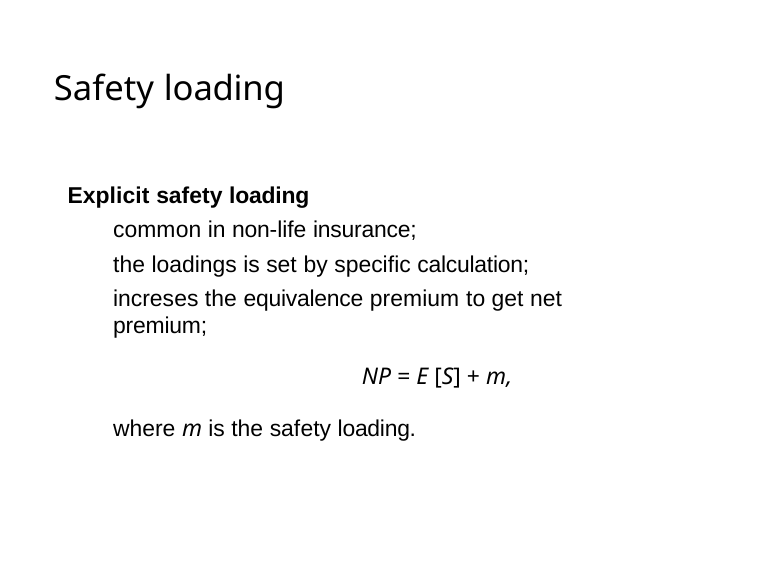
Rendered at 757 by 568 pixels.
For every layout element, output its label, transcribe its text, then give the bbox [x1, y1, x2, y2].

text_box Explicit safety loading common in non-life insurance; the loadings is set by specific calculation; increses the equivalence premium to get net premium; NP = E [S] + m, where m is the safety loading. [65, 171, 662, 441]
title Safety loading [51, 36, 705, 134]
